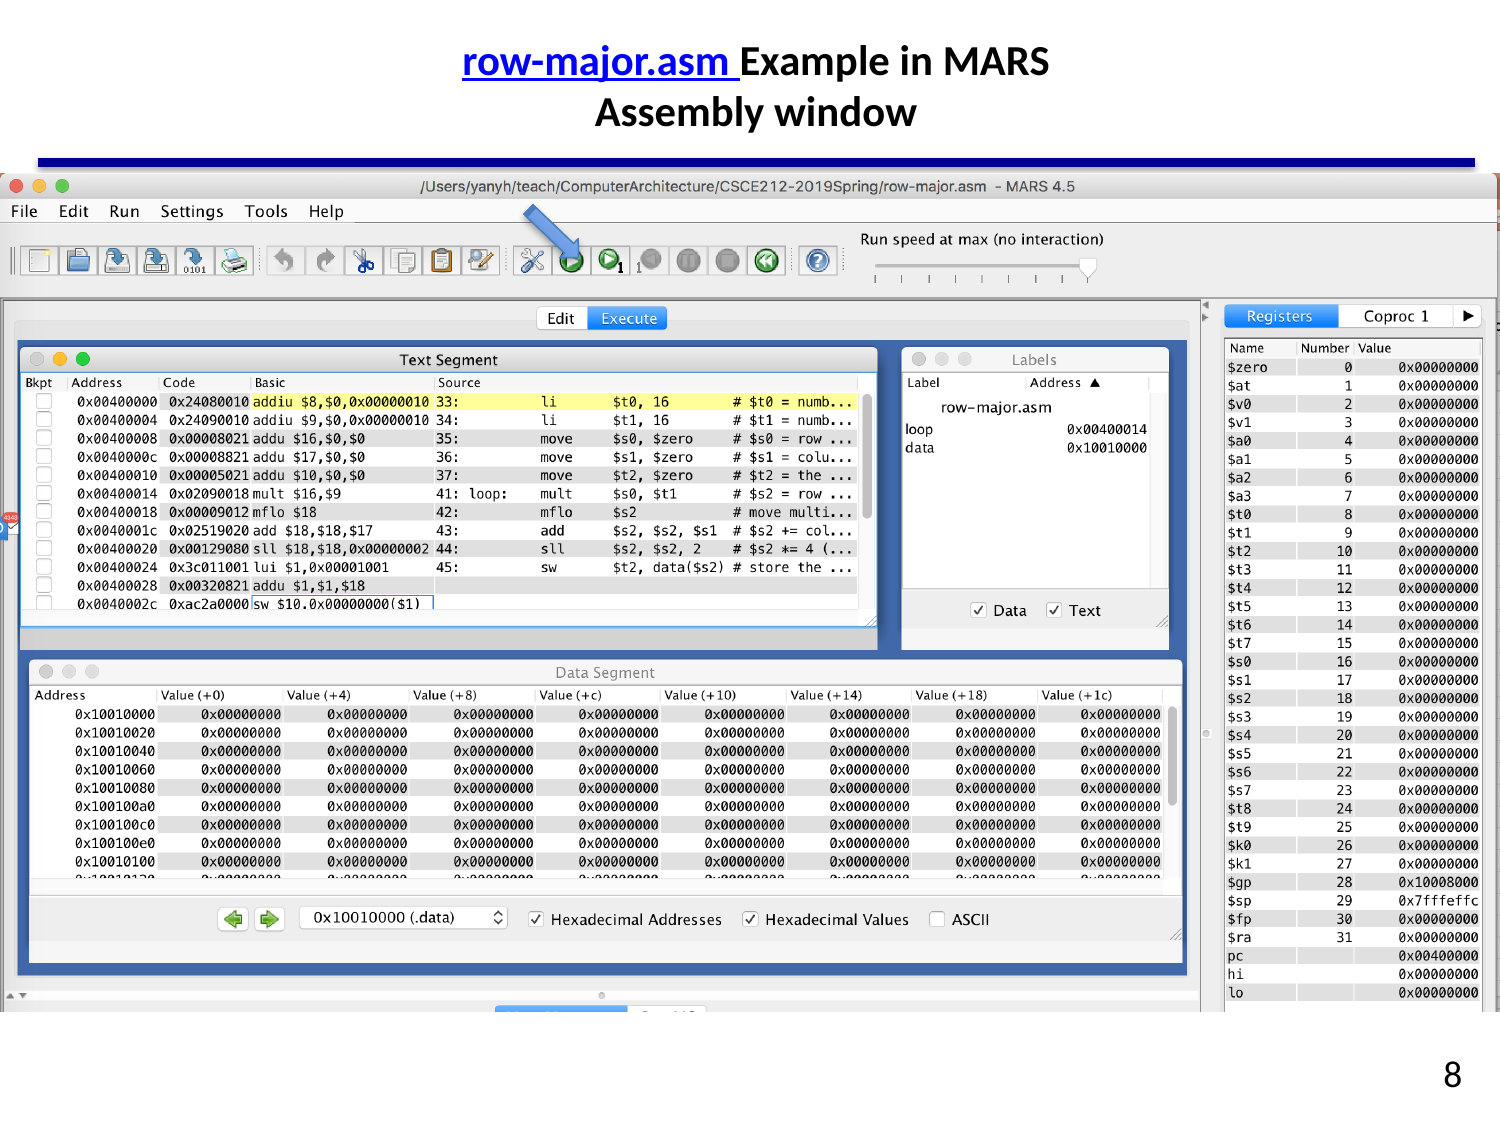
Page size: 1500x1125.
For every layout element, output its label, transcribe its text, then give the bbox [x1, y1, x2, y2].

picture [0, 173, 1500, 1012]
title row-major.asm Example in MARS Assembly window [37, 24, 1475, 143]
slide_number 8 [1127, 1042, 1478, 1103]
